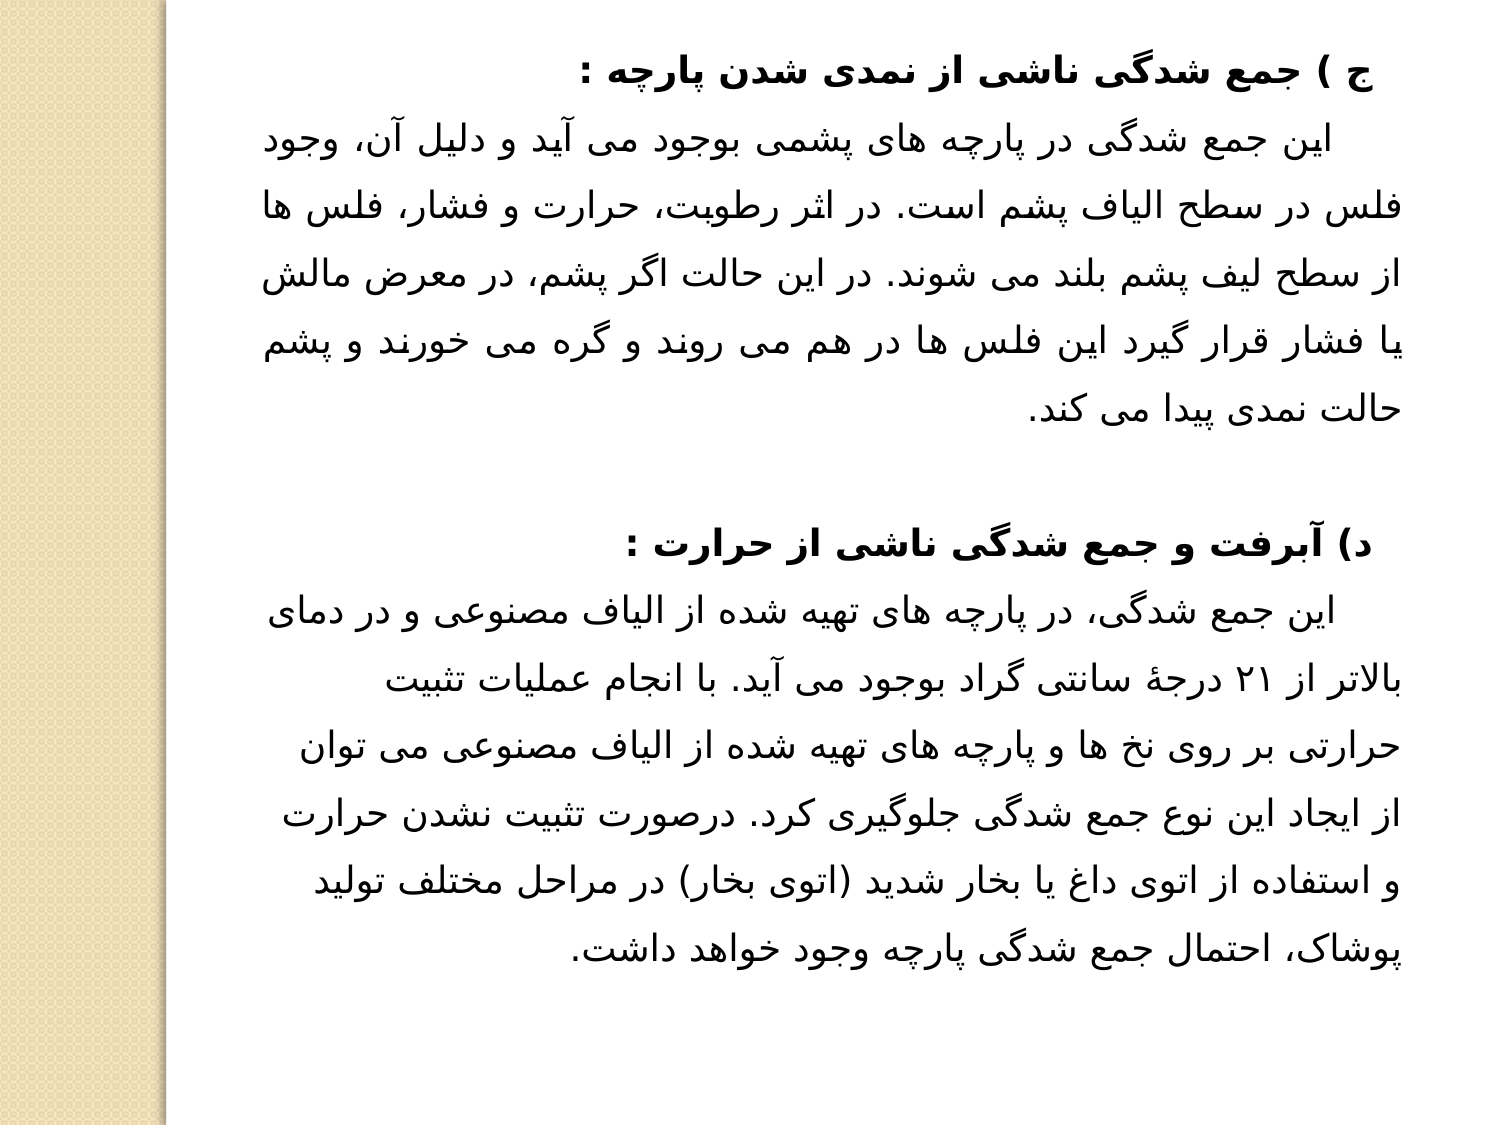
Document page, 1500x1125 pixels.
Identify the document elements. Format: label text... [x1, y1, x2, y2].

text_box ج ) جمع شدگی ناشی از نمدی شدن پارچه : این جمع شدگی در پارچه های پشمی بوجود می آید و دلیل آن، وجود فلس در سطح الیاف پشم است. در اثر رطوبت، حرارت و فشار، فلس ها از سطح لیف پشم بلند می شوند. در این حالت اگر پشم، در معرض مالش یا فشار قرار گیرد این فلس ها در هم می روند و گره می خورند و پشم حالت نمدی پیدا می کند. د) آبرفت و جمع شدگی ناشی از حرارت : این جمع شدگی، در پارچه های تهیه شده از الیاف مصنوعی و در دمای بالاتر از ۲۱ درجهٔ سانتی گراد بوجود می آید. با انجام عملیات تثبیت حرارتی بر روی نخ ها و پارچه های تهیه شده از الیاف مصنوعی می توان از ایجاد این نوع جمع شدگی جلوگیری کرد. درصورت تثبیت نشدن حرارت و استفاده از اتوی داغ یا بخار شدید (اتوی بخار) در مراحل مختلف تولید پوشاک، احتمال جمع شدگی پارچه وجود خواهد داشت. [246, 16, 1418, 1044]
